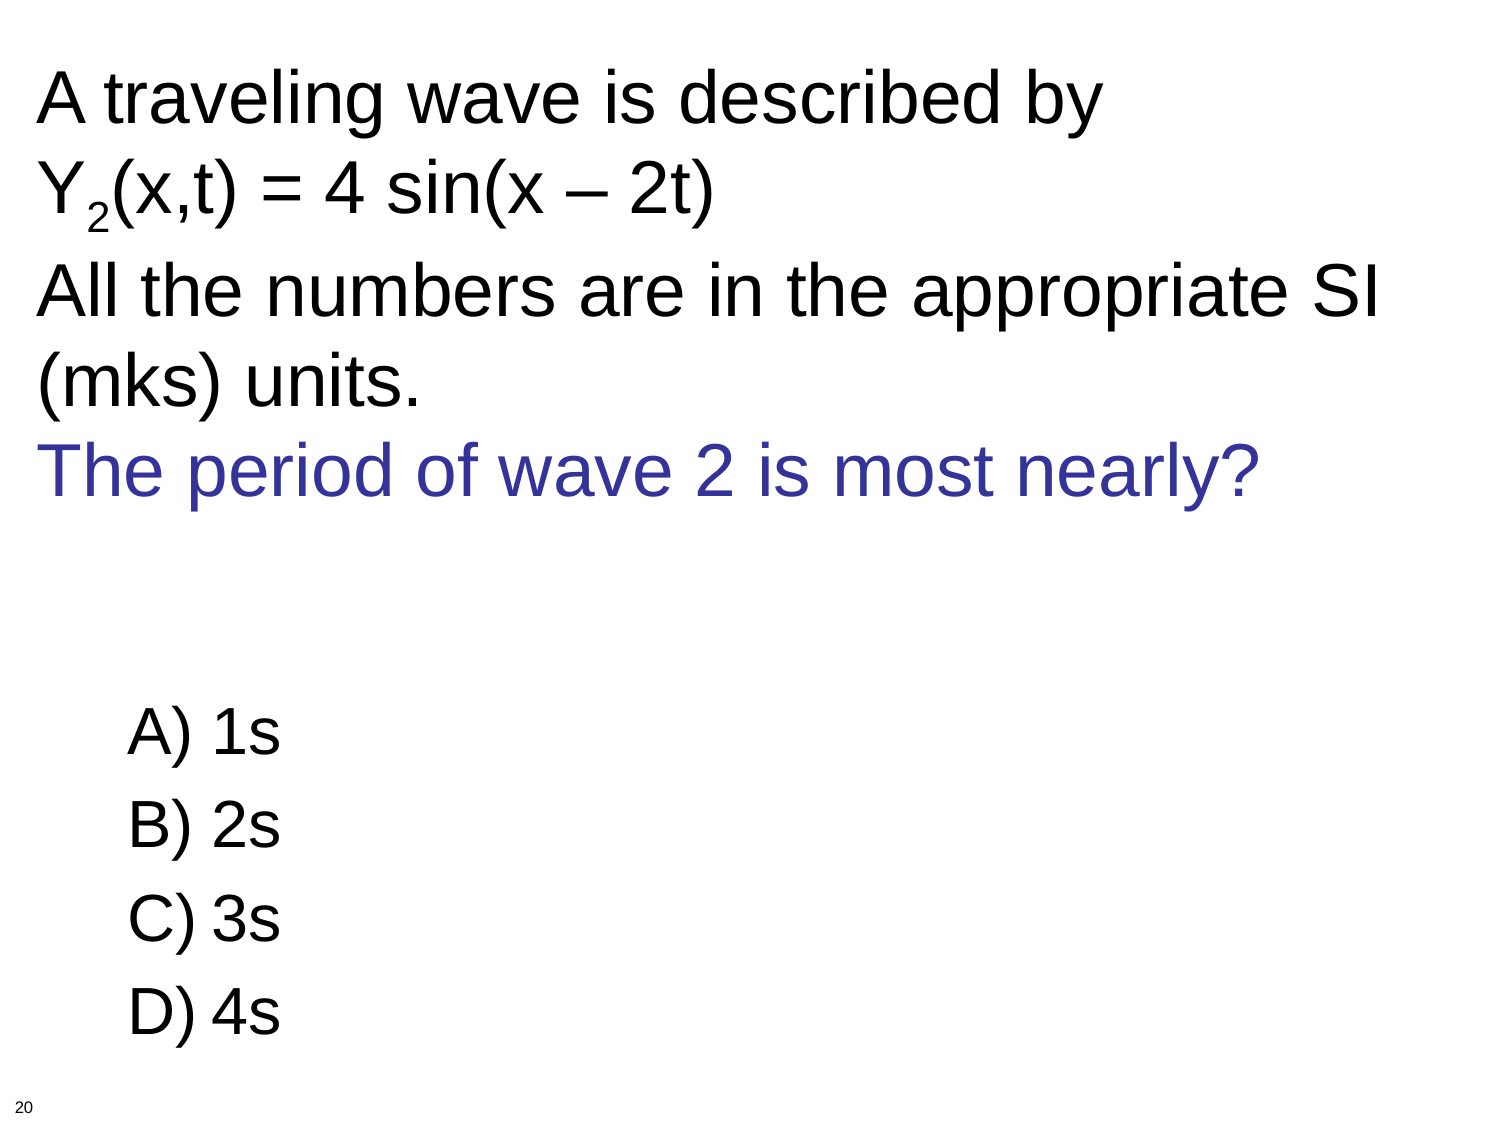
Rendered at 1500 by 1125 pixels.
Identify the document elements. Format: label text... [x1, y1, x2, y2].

list 1s 2s 3s 4s [112, 680, 1388, 1091]
title A traveling wave is described by Y2(x,t) = 4 sin(x – 2t) All the numbers are in the appropriate SI (mks) units. The period of wave 2 is most nearly? [21, 39, 1475, 521]
text_box 20 [0, 1089, 50, 1125]
